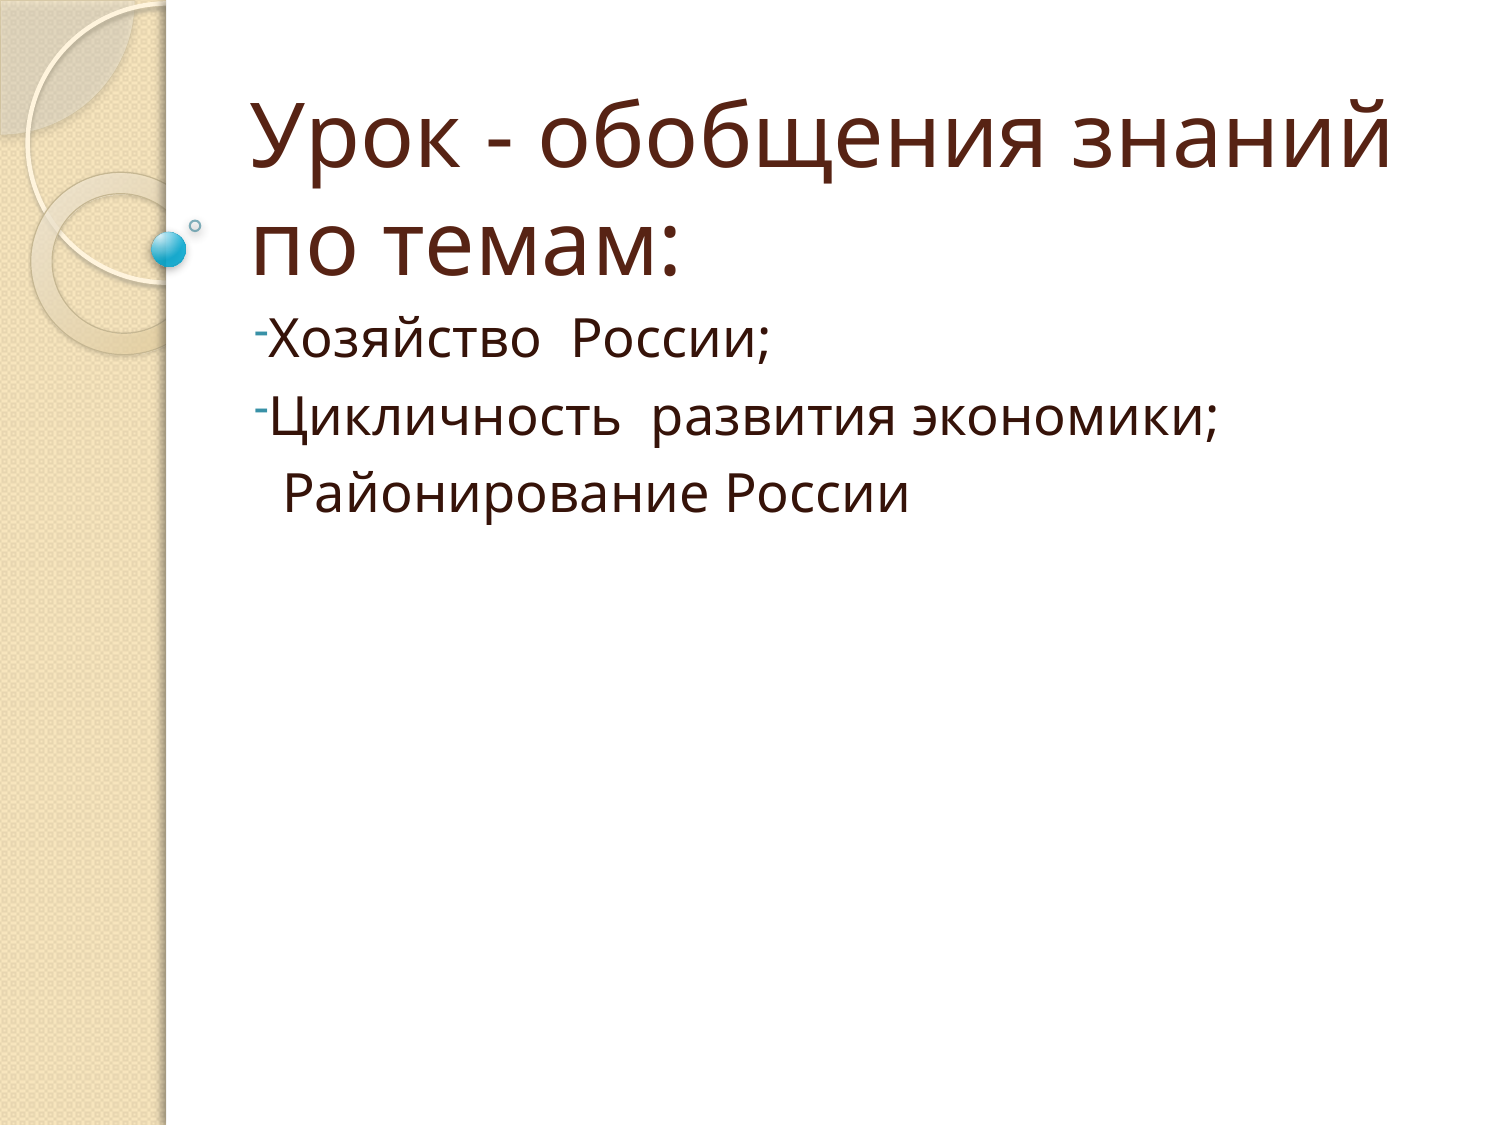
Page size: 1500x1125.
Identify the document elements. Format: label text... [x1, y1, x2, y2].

title Урок - обобщения знаний по темам: [234, 59, 1450, 301]
subtitle Хозяйство России; Цикличность развития экономики; Районирование России [234, 303, 1450, 591]
